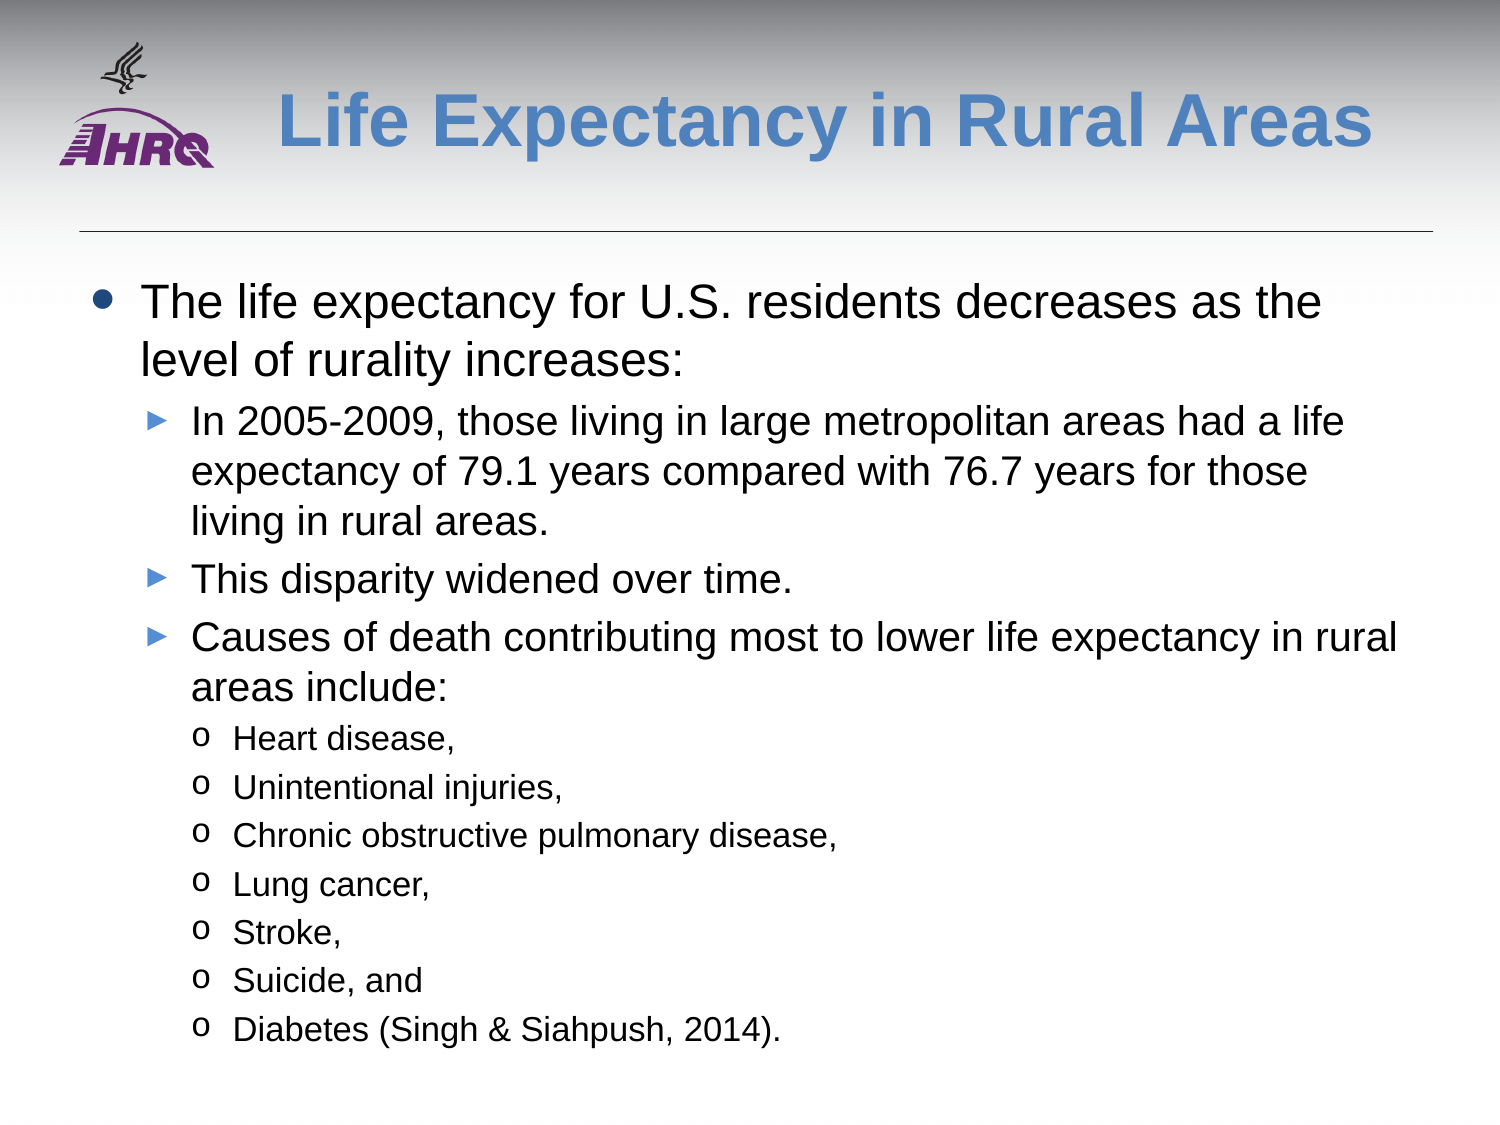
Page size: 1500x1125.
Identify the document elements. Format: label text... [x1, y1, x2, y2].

list The life expectancy for U.S. residents decreases as the level of rurality increases: In 2005-2009, those living in large metropolitan areas had a life expectancy of 79.1 years compared with 76.7 years for those living in rural areas. This disparity widened over time. Causes of death contributing most to lower life expectancy in rural areas include: Heart disease, Unintentional injuries, Chronic obstructive pulmonary disease, Lung cancer, Stroke, Suicide, and Diabetes (Singh & Siahpush, 2014). [75, 262, 1425, 1063]
picture [0, 0, 1500, 1125]
title Life Expectancy in Rural Areas [262, 45, 1425, 188]
